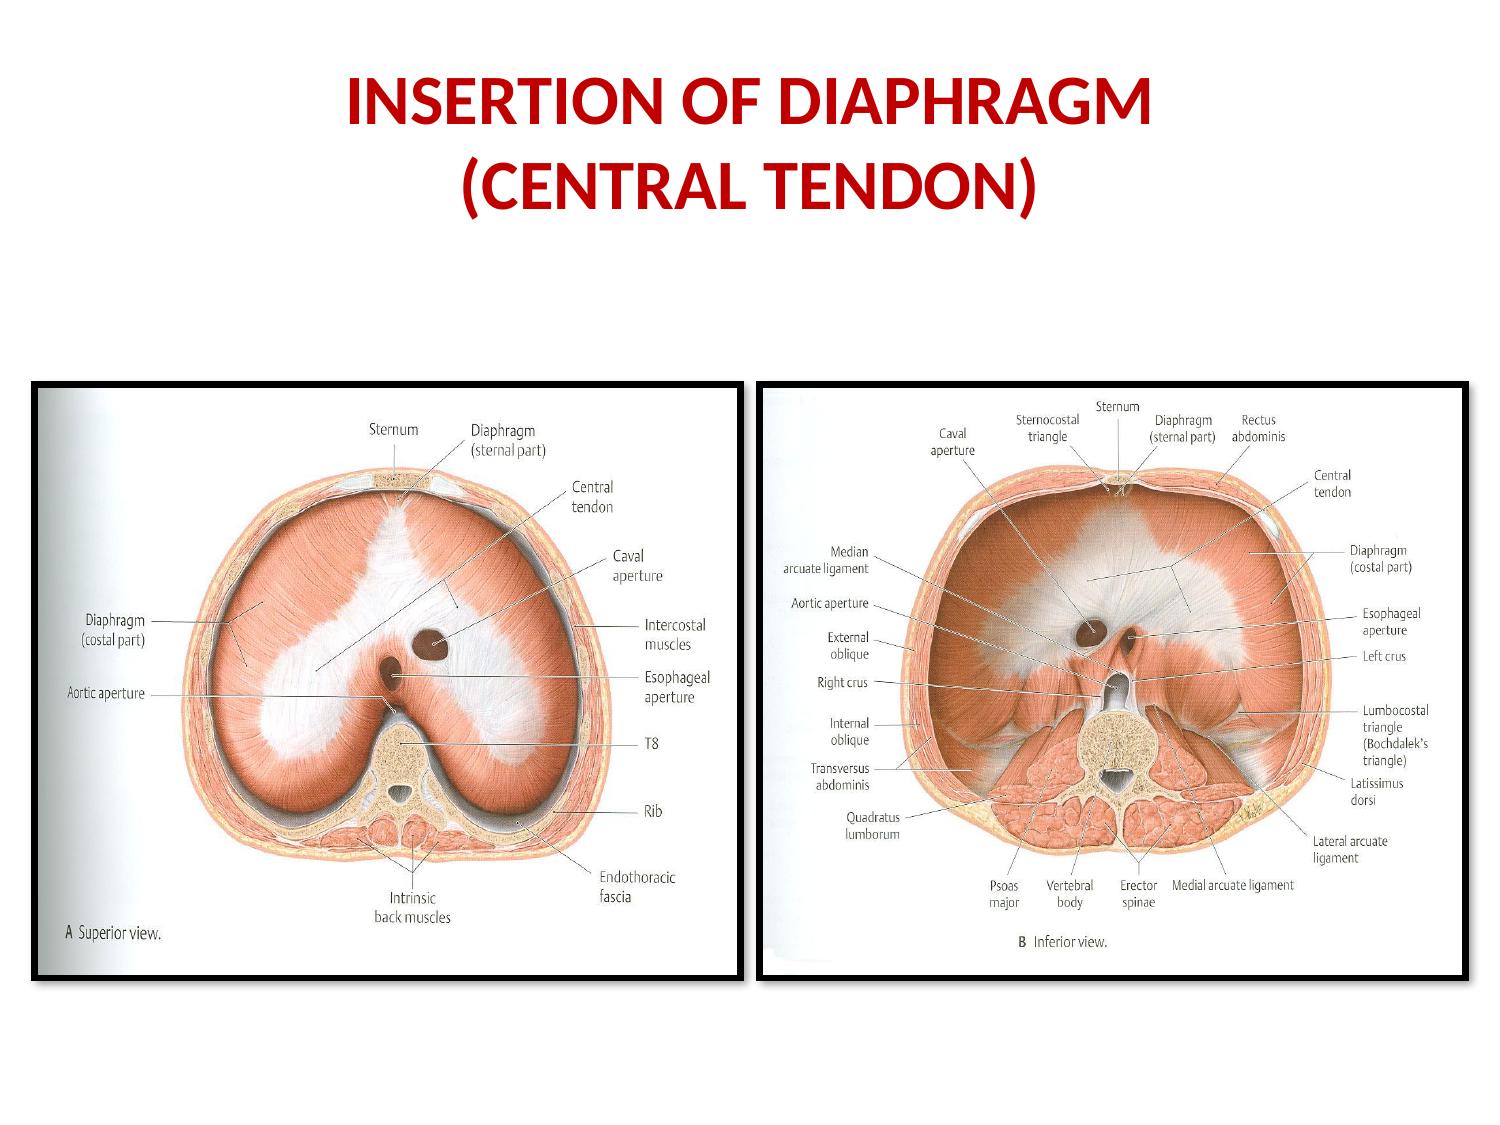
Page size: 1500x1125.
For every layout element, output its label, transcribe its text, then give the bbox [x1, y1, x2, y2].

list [37, 387, 738, 976]
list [762, 387, 1463, 976]
title INSERTION OF DIAPHRAGM (CENTRAL TENDON) [75, 45, 1425, 233]
